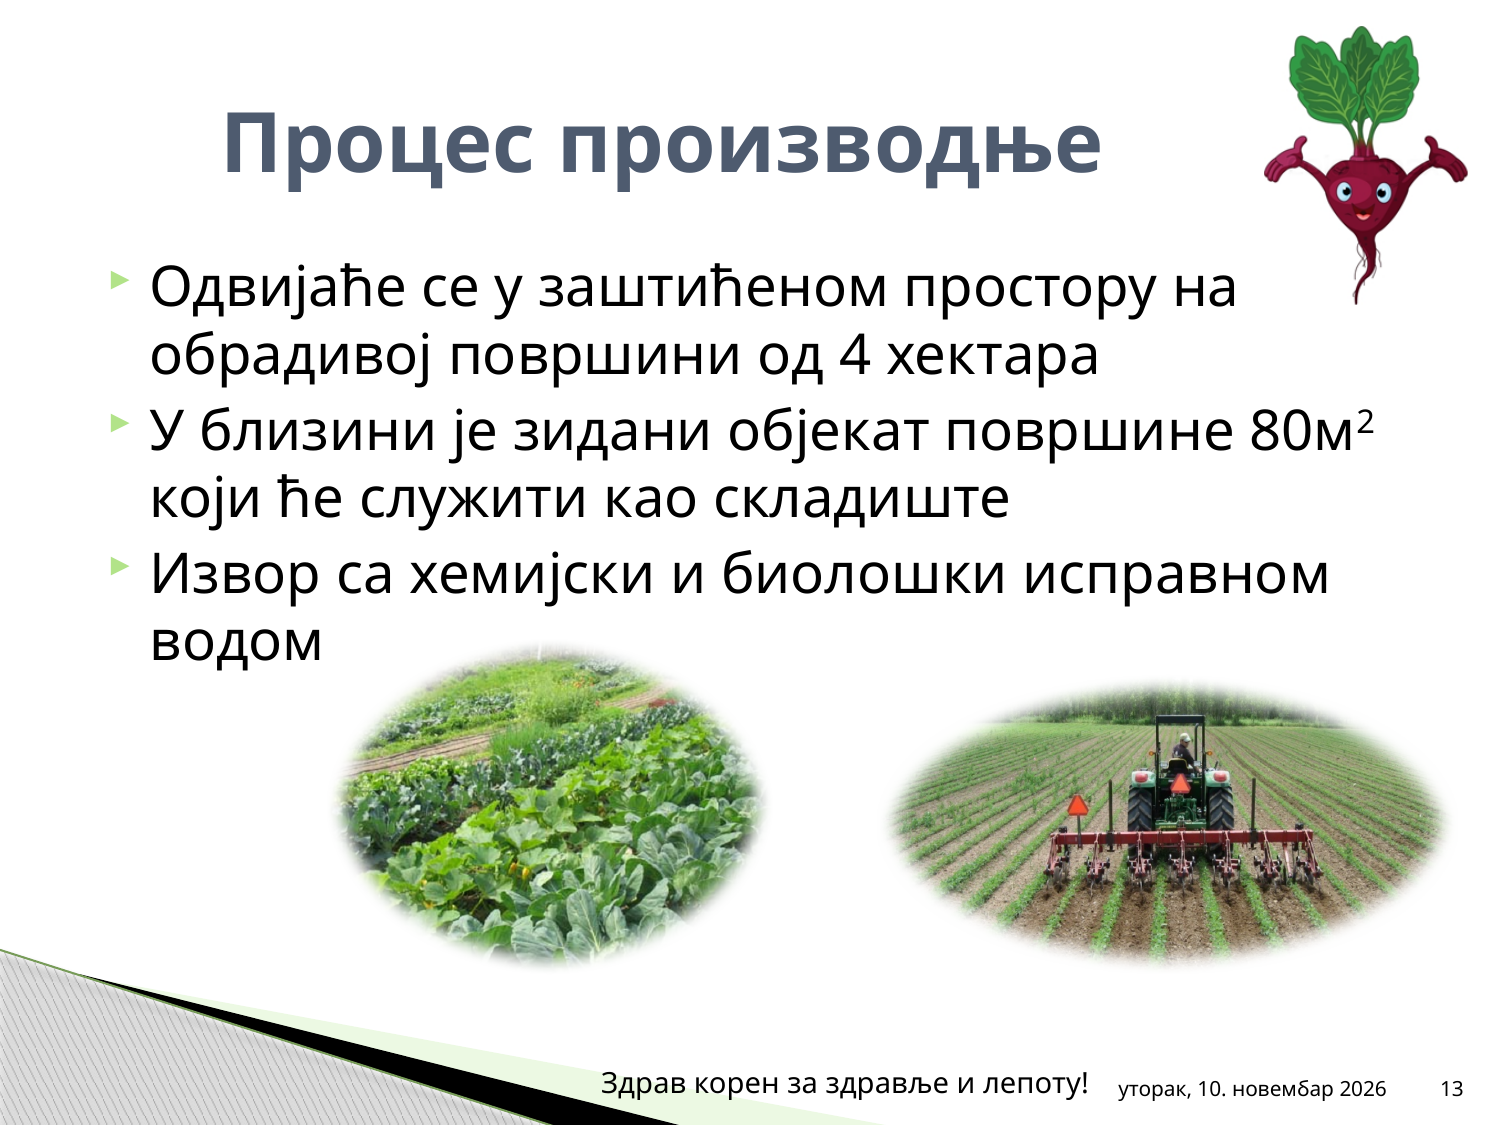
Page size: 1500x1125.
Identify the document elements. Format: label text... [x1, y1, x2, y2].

picture [324, 637, 776, 976]
slide_number 13 [1418, 1051, 1479, 1112]
footer Здрав корен за здравље и лепоту! [575, 1051, 1105, 1112]
picture [1262, 24, 1471, 308]
slide_number среда, 31. октобар 2012 [1105, 1051, 1418, 1112]
title Процес производње [75, 45, 1250, 233]
picture [874, 674, 1460, 976]
list Одвијаће се у заштићеном простору на обрадивој површини од 4 хектара У близини је зидани објекат површине 80м2 који ће служити као складиште Извор са хемијски и биолошки исправном водом [75, 243, 1425, 986]
